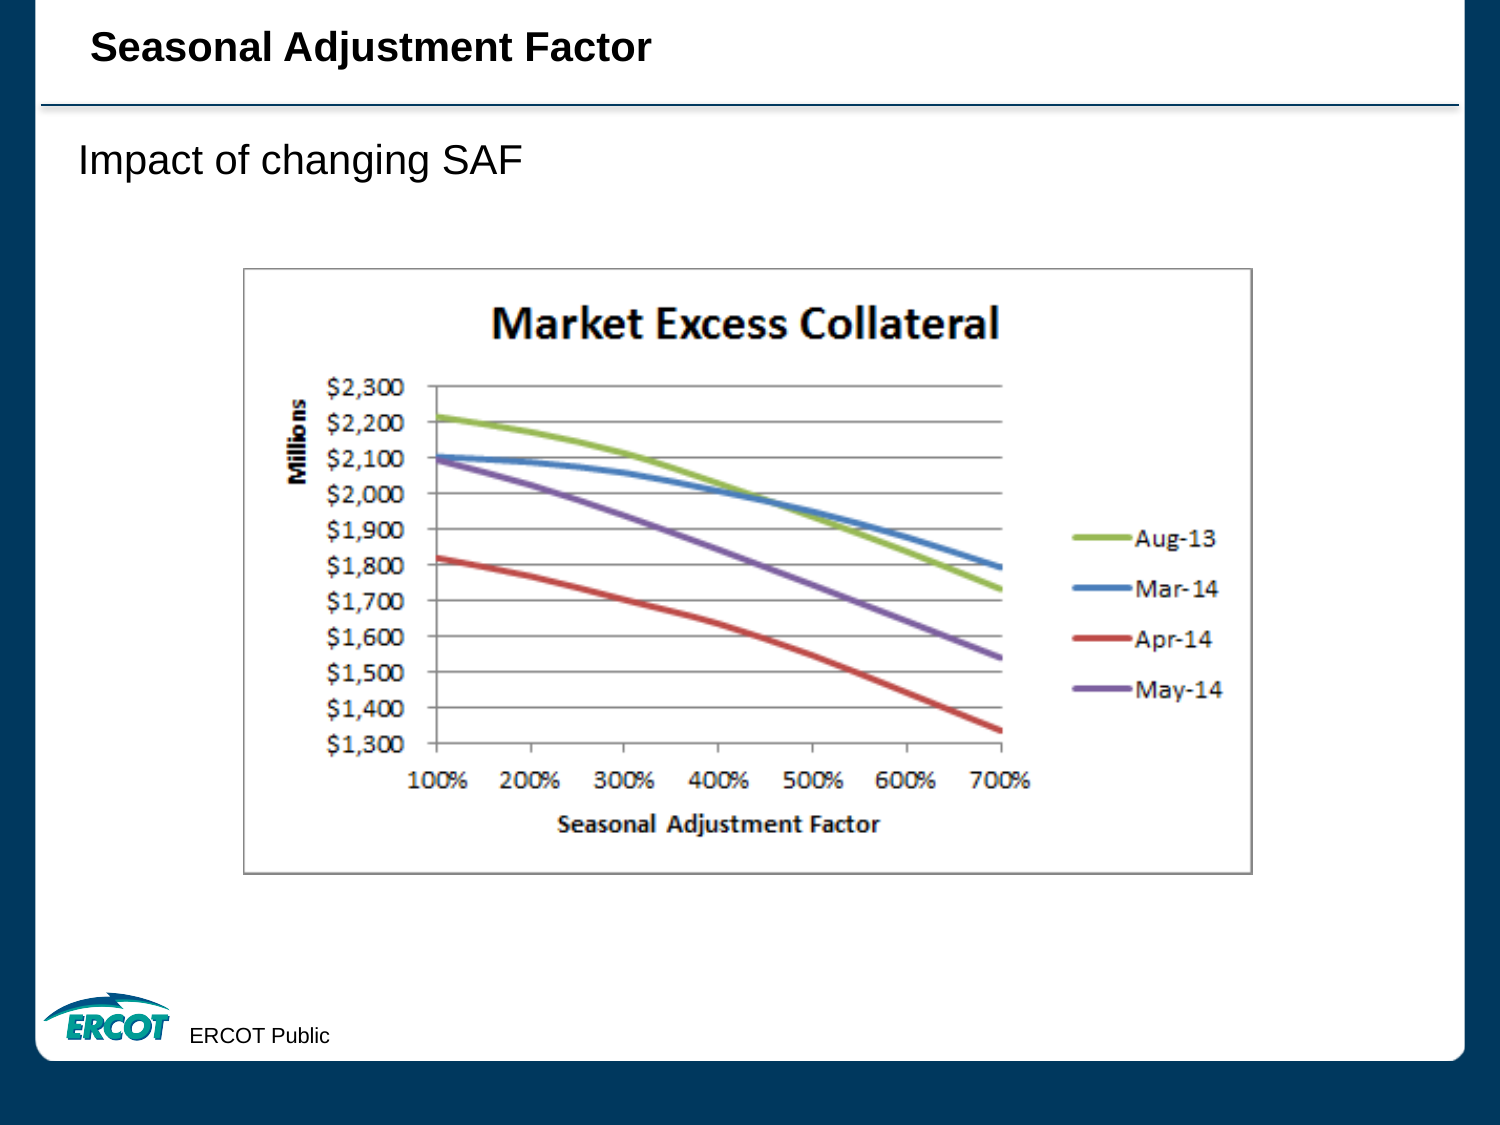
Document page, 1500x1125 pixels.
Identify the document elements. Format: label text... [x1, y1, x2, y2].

text_box ERCOT Public [174, 988, 1302, 1056]
picture [40, 988, 174, 1045]
list Impact of changing SAF [63, 125, 1425, 244]
picture [243, 268, 1253, 876]
title Seasonal Adjustment Factor [75, 0, 1425, 89]
